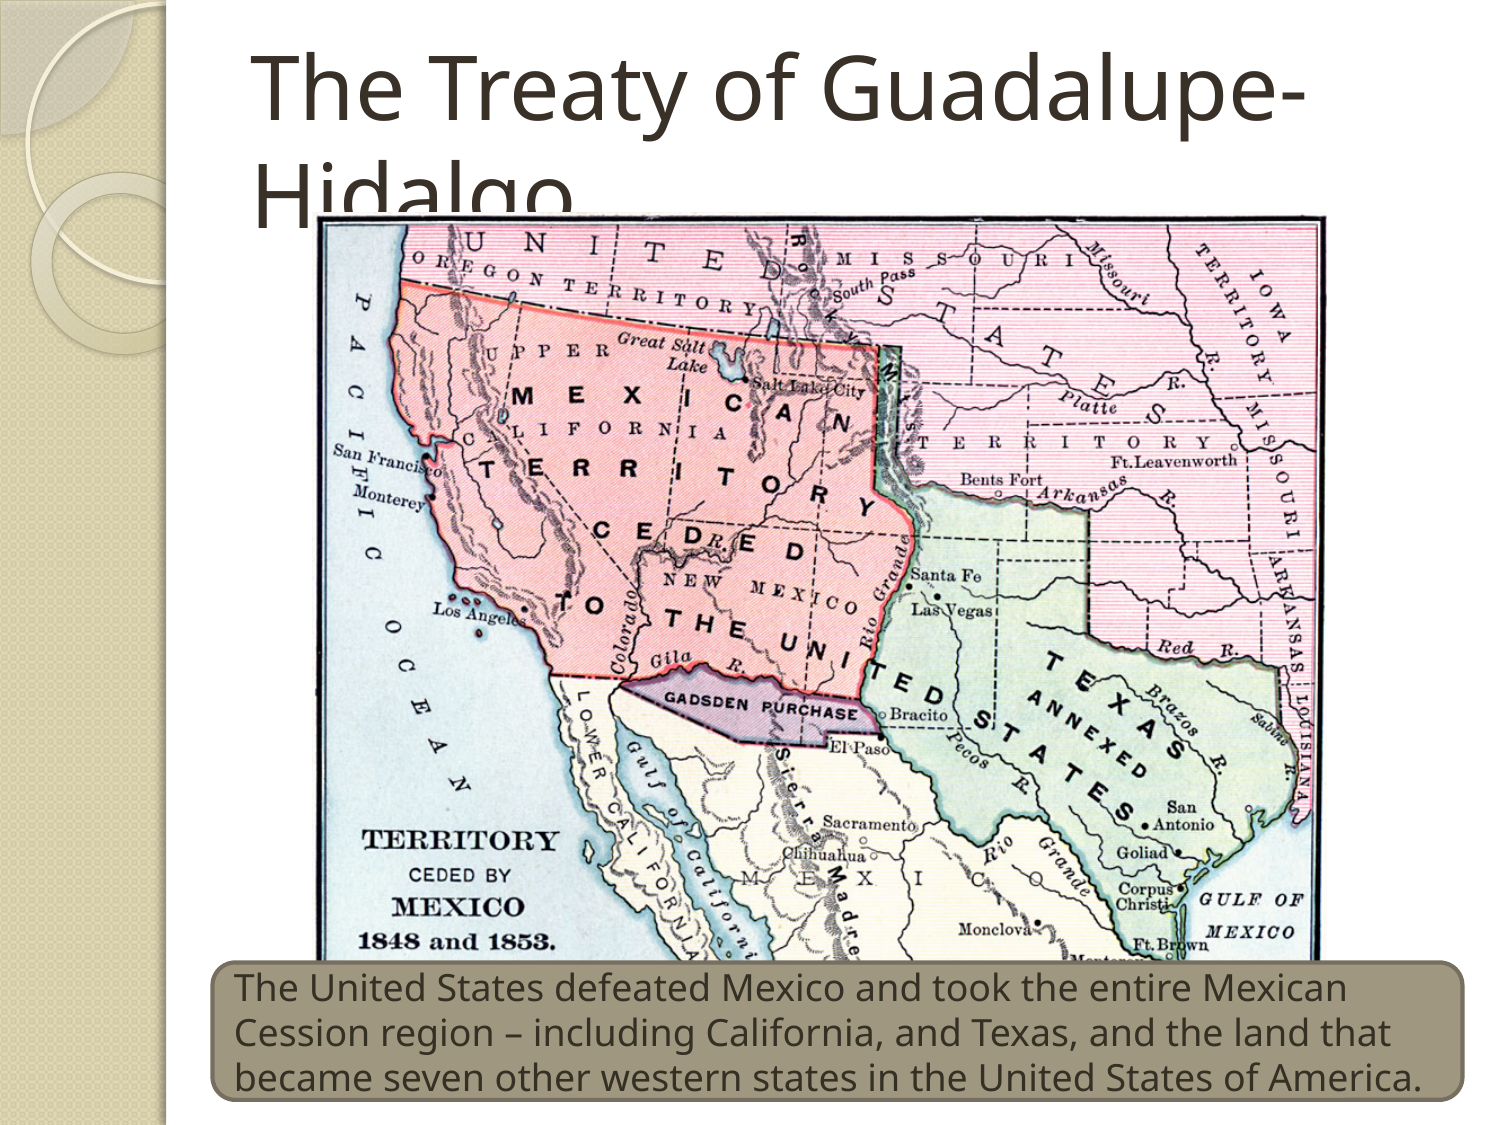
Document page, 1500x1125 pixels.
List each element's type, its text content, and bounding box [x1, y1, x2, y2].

text_box The United States defeated Mexico and took the entire Mexican Cession region – including California, and Texas, and the land that became seven other western states in the United States of America. [210, 960, 1465, 1102]
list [312, 212, 1327, 1001]
title The Treaty of Guadalupe-Hidalgo [235, 45, 1466, 233]
